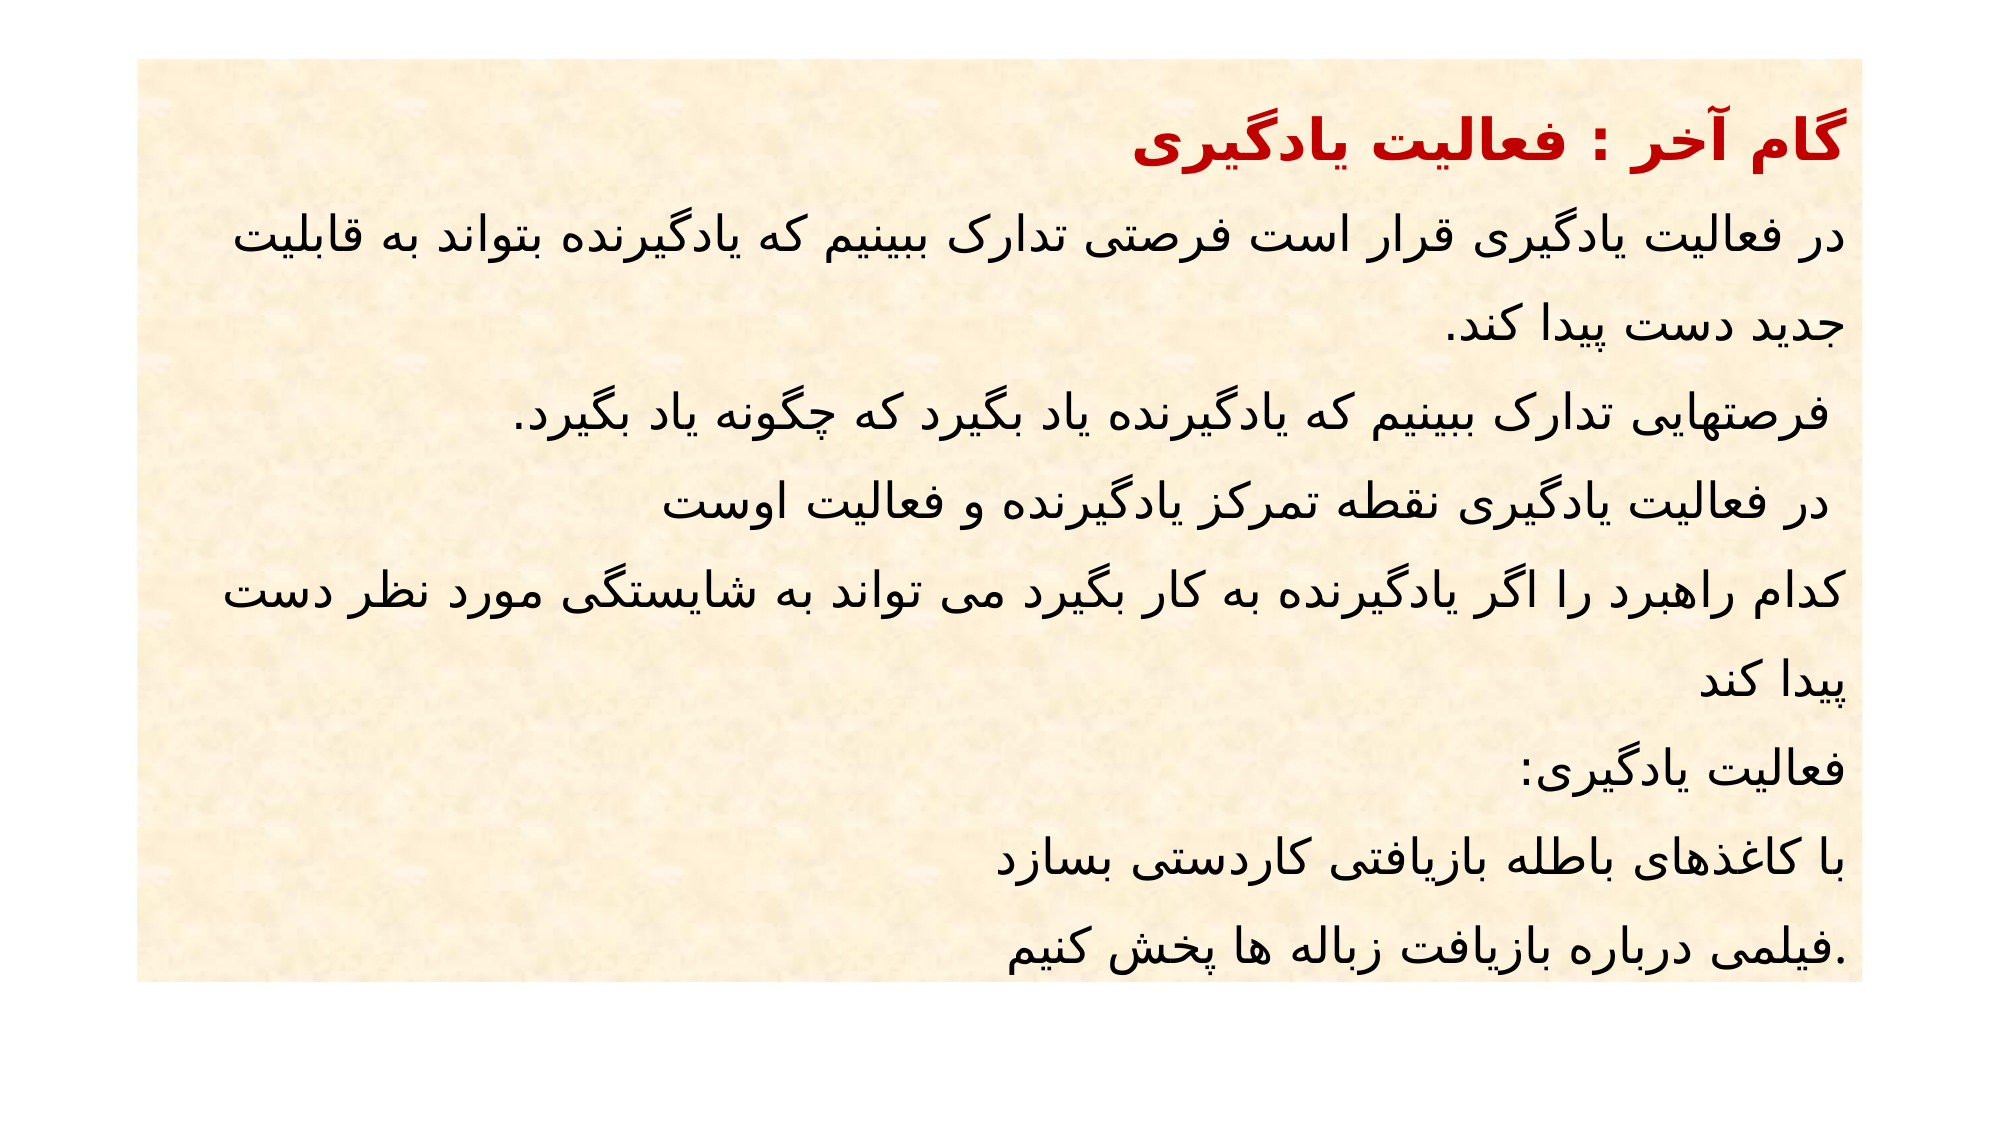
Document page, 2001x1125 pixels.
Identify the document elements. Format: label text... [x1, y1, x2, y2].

title گام آخر : فعالیت یادگیری در فعالیت یادگیری قرار است فرصتی تدارک ببینیم که یادگیرنده بتواند به قابلیت جدید دست پیدا کند. فرصتهایی تدارک ببینیم که یادگیرنده یاد بگیرد که چگونه یاد بگیرد. در فعالیت یادگیری نقطه تمرکز یادگیرنده و فعالیت اوست کدام راهبرد را اگر یادگیرنده به کار بگیرد می تواند به شایستگی مورد نظر دست پیدا کند فعالیت یادگیری: با کاغذهای باطله بازیافتی کاردستی بسازد فیلمی درباره بازیافت زباله ها پخش کنیم. [137, 59, 1863, 982]
